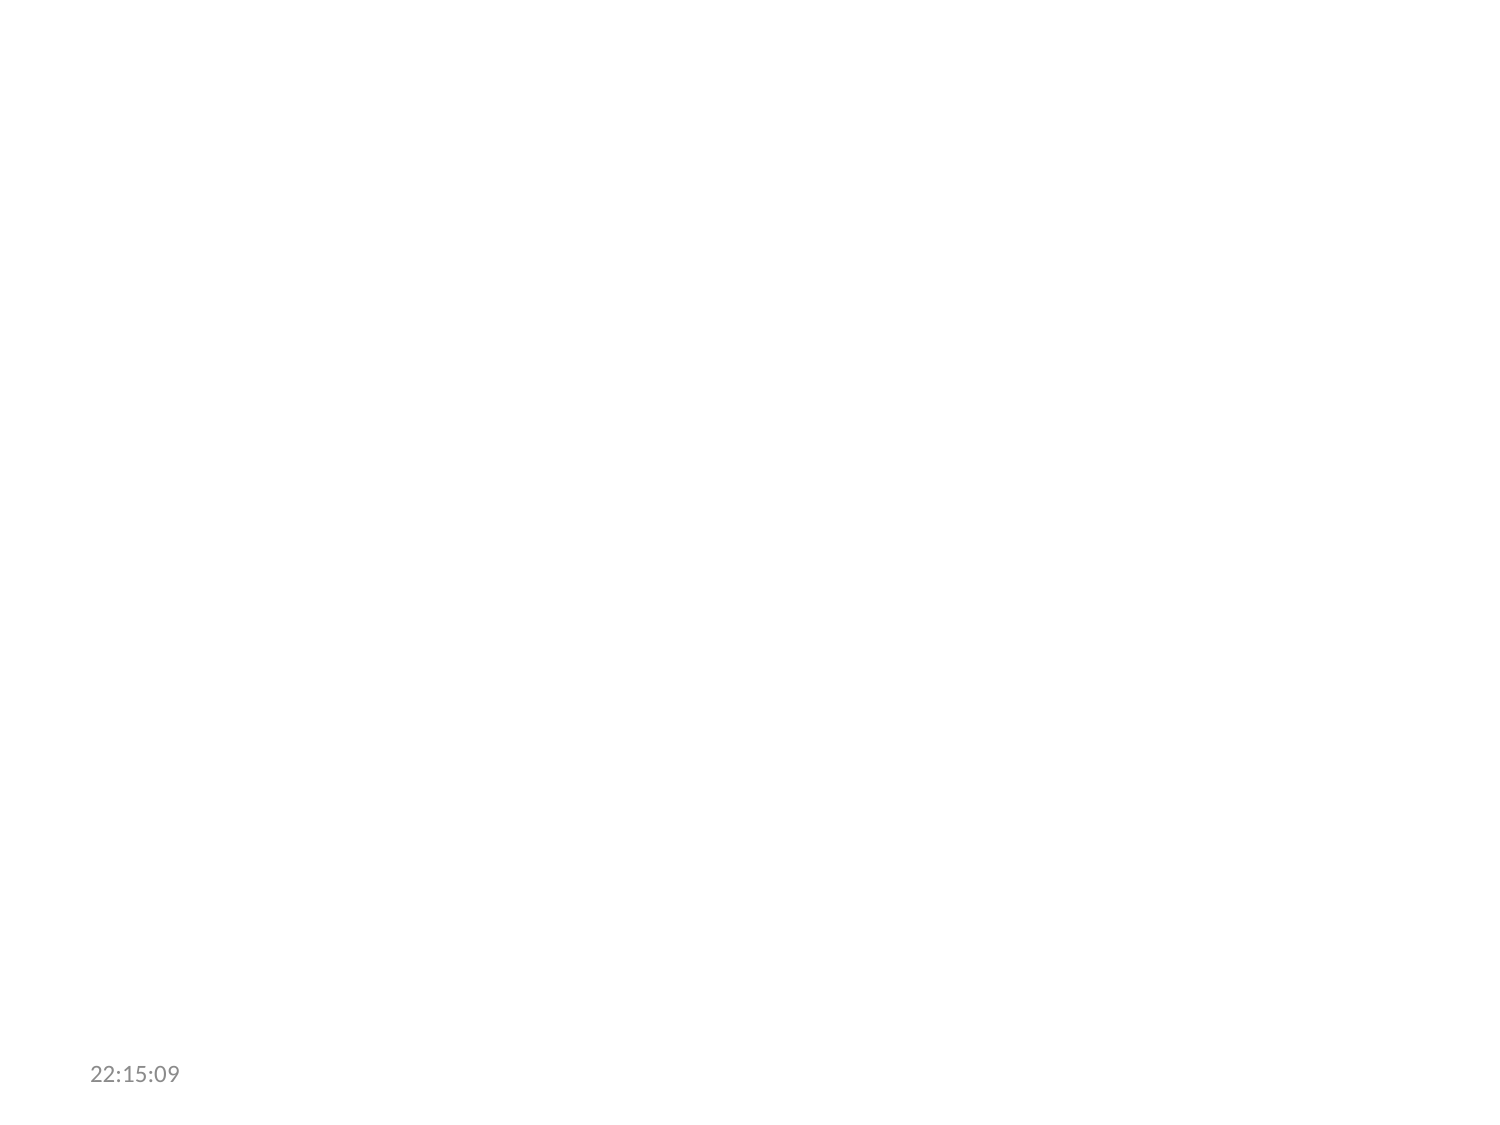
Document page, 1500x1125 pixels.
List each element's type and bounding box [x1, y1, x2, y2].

slide_number [75, 1042, 425, 1103]
